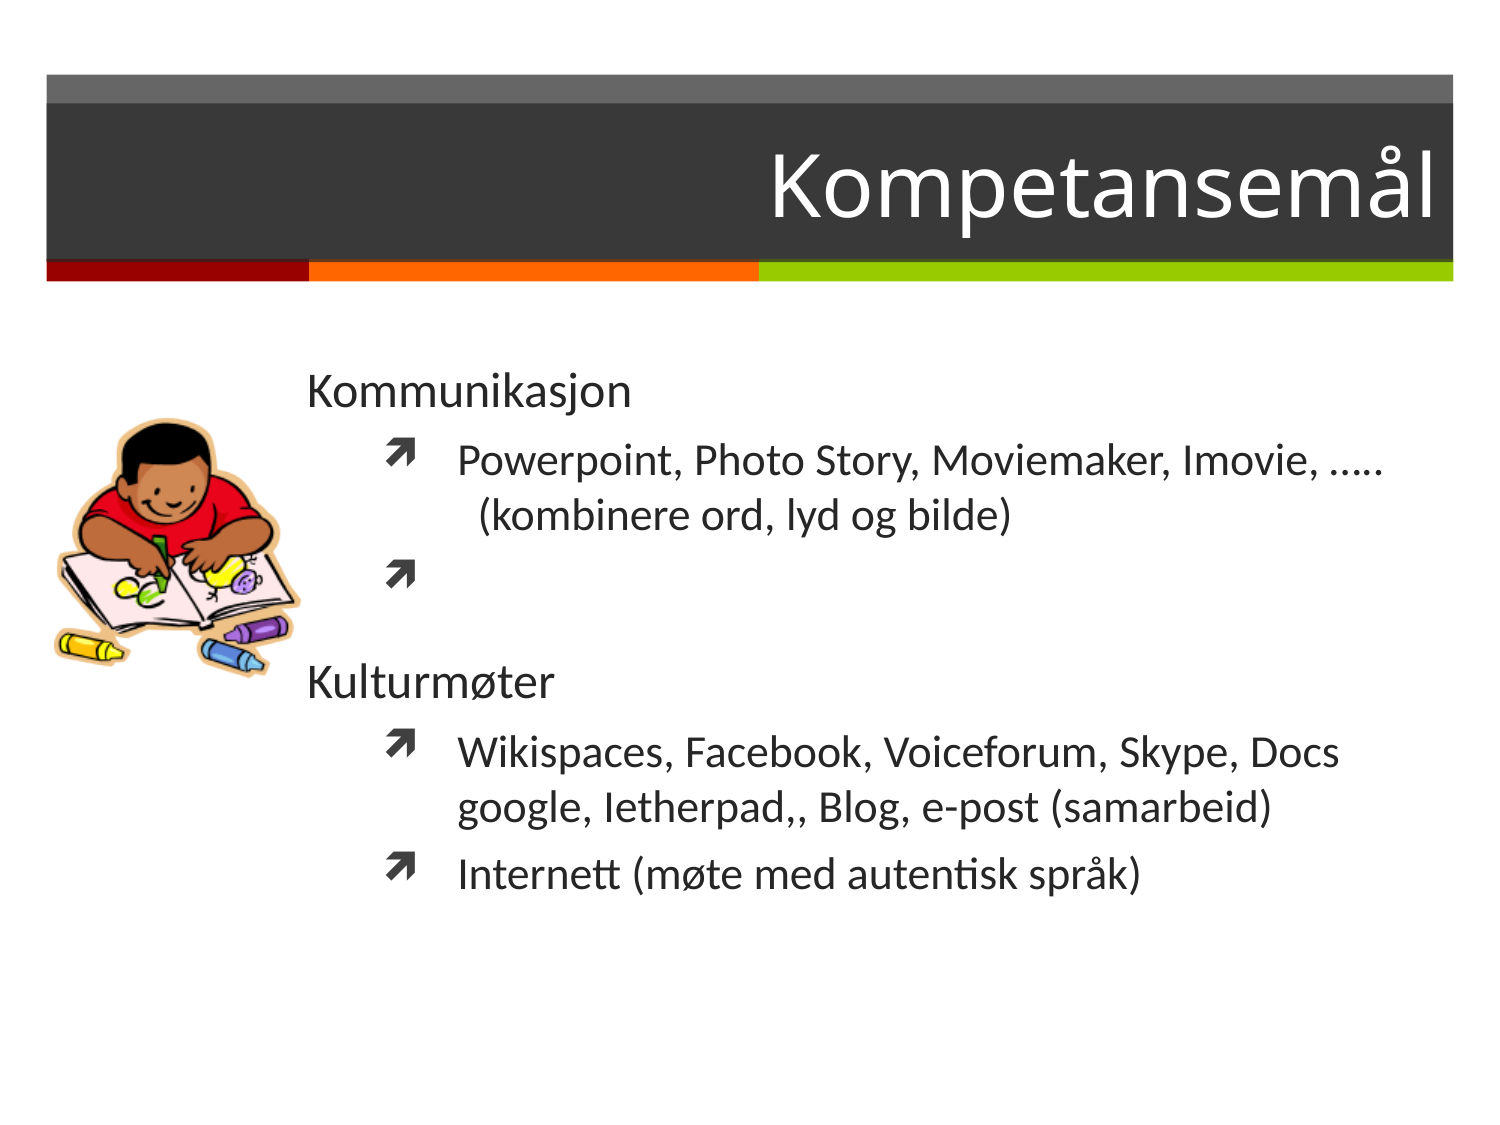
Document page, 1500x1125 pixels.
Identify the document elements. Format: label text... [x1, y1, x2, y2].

picture [54, 414, 305, 682]
title Kompetansemål [46, 103, 1454, 263]
list Kommunikasjon Powerpoint, Photo Story, Moviemaker, Imovie, ….. (kombinere ord, lyd og bilde) Kulturmøter Wikispaces, Facebook, Voiceforum, Skype, Docs google, Ietherpad,, Blog, e-post (samarbeid) Internett (møte med autentisk språk) [292, 350, 1454, 1005]
